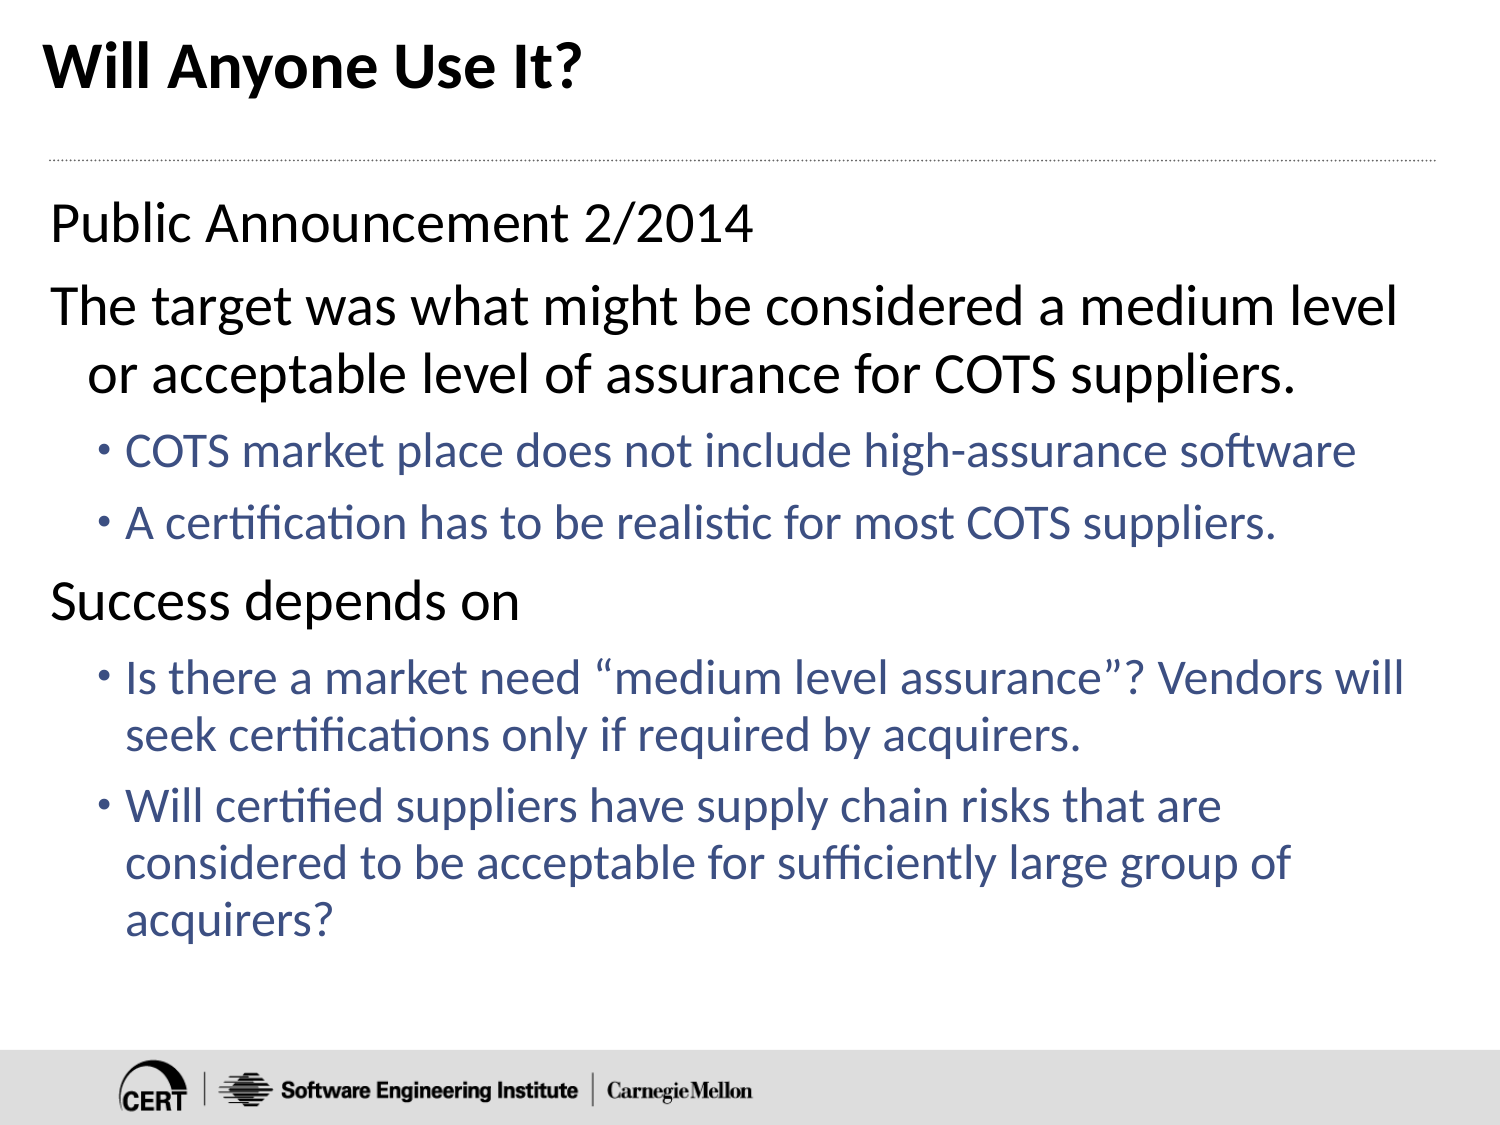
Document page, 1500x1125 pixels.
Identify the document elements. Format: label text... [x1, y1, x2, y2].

title Will Anyone Use It? [42, 37, 1434, 155]
picture [102, 1056, 765, 1117]
list Public Announcement 2/2014 The target was what might be considered a medium level or acceptable level of assurance for COTS suppliers. COTS market place does not include high-assurance software A certification has to be realistic for most COTS suppliers. Success depends on Is there a market need “medium level assurance”? Vendors will seek certifications only if required by acquirers. Will certified suppliers have supply chain risks that are considered to be acceptable for sufficiently large group of acquirers? [49, 187, 1438, 1001]
